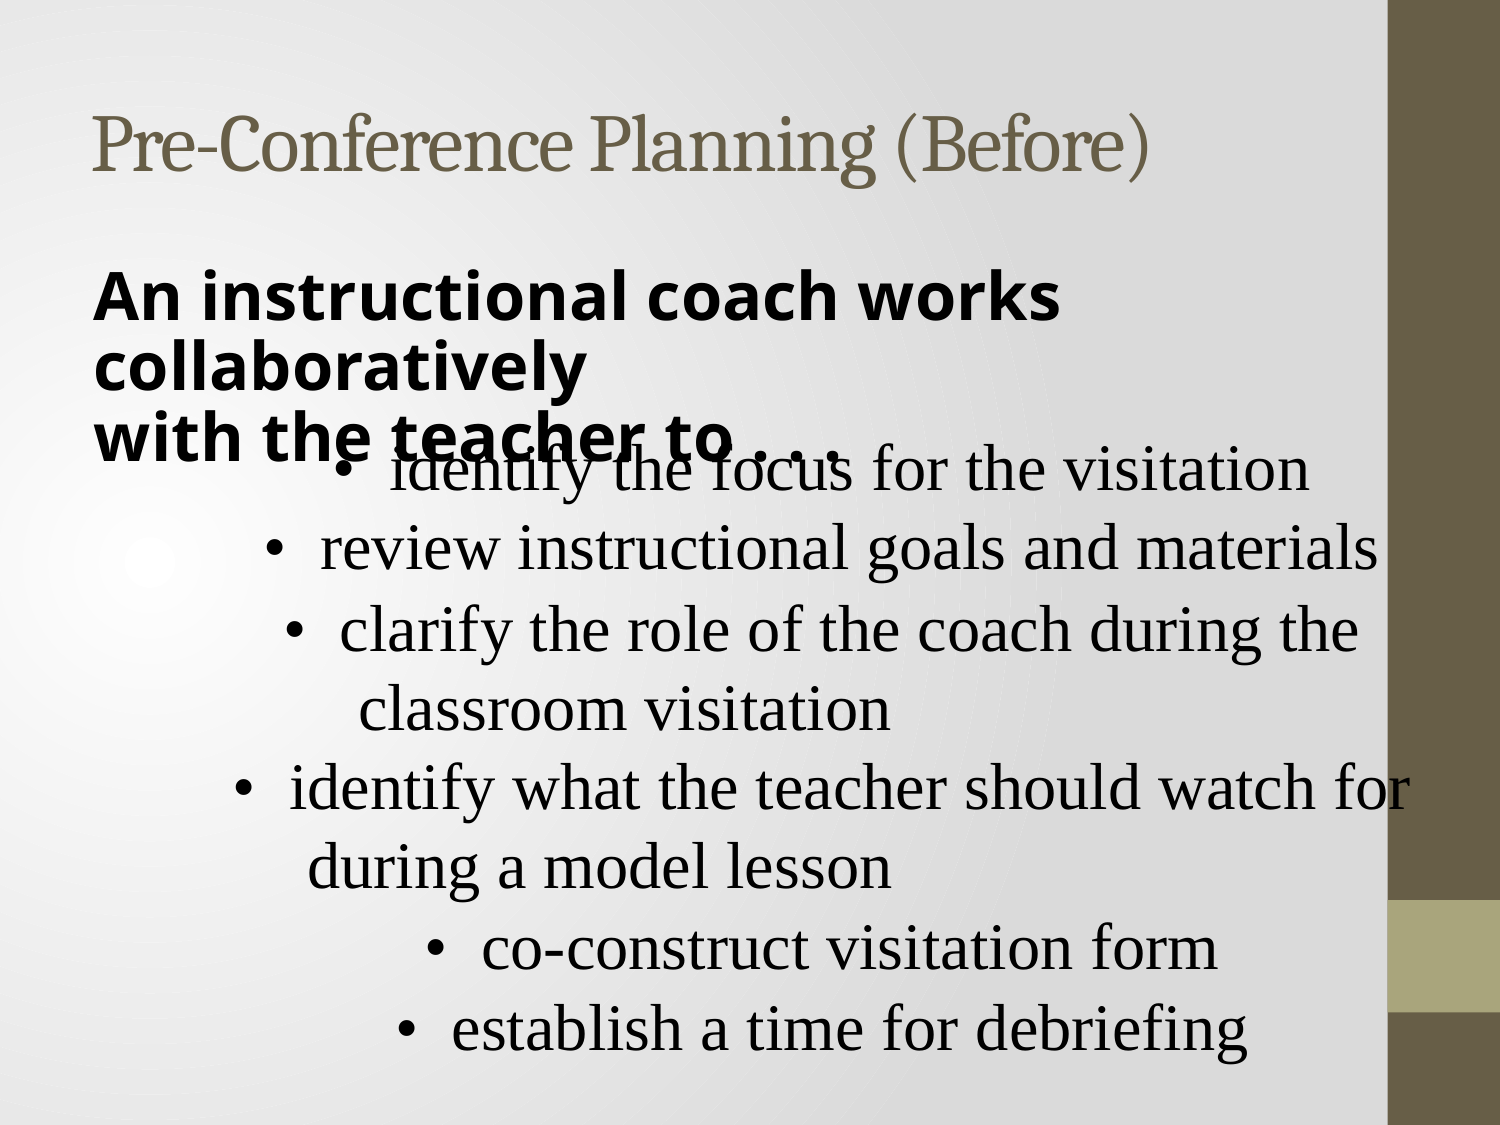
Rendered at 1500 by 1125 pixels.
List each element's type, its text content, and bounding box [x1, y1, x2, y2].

text_box • co-construct visitation form [424, 906, 1222, 987]
list An instructional coach works collaboratively with the teacher to . . . [75, 262, 1383, 901]
text_box • clarify the role of the coach during the classroom visitation [283, 585, 1363, 743]
text_box • establish a time for debriefing [394, 987, 1251, 1125]
title Pre-Conference Planning (Before) [75, 45, 1325, 233]
text_box • identify what the teacher should watch for during a model lesson [232, 743, 1414, 982]
text_box • identify the focus for the visitation [332, 427, 1313, 506]
text_box • review instructional goals and materials [263, 506, 1382, 660]
